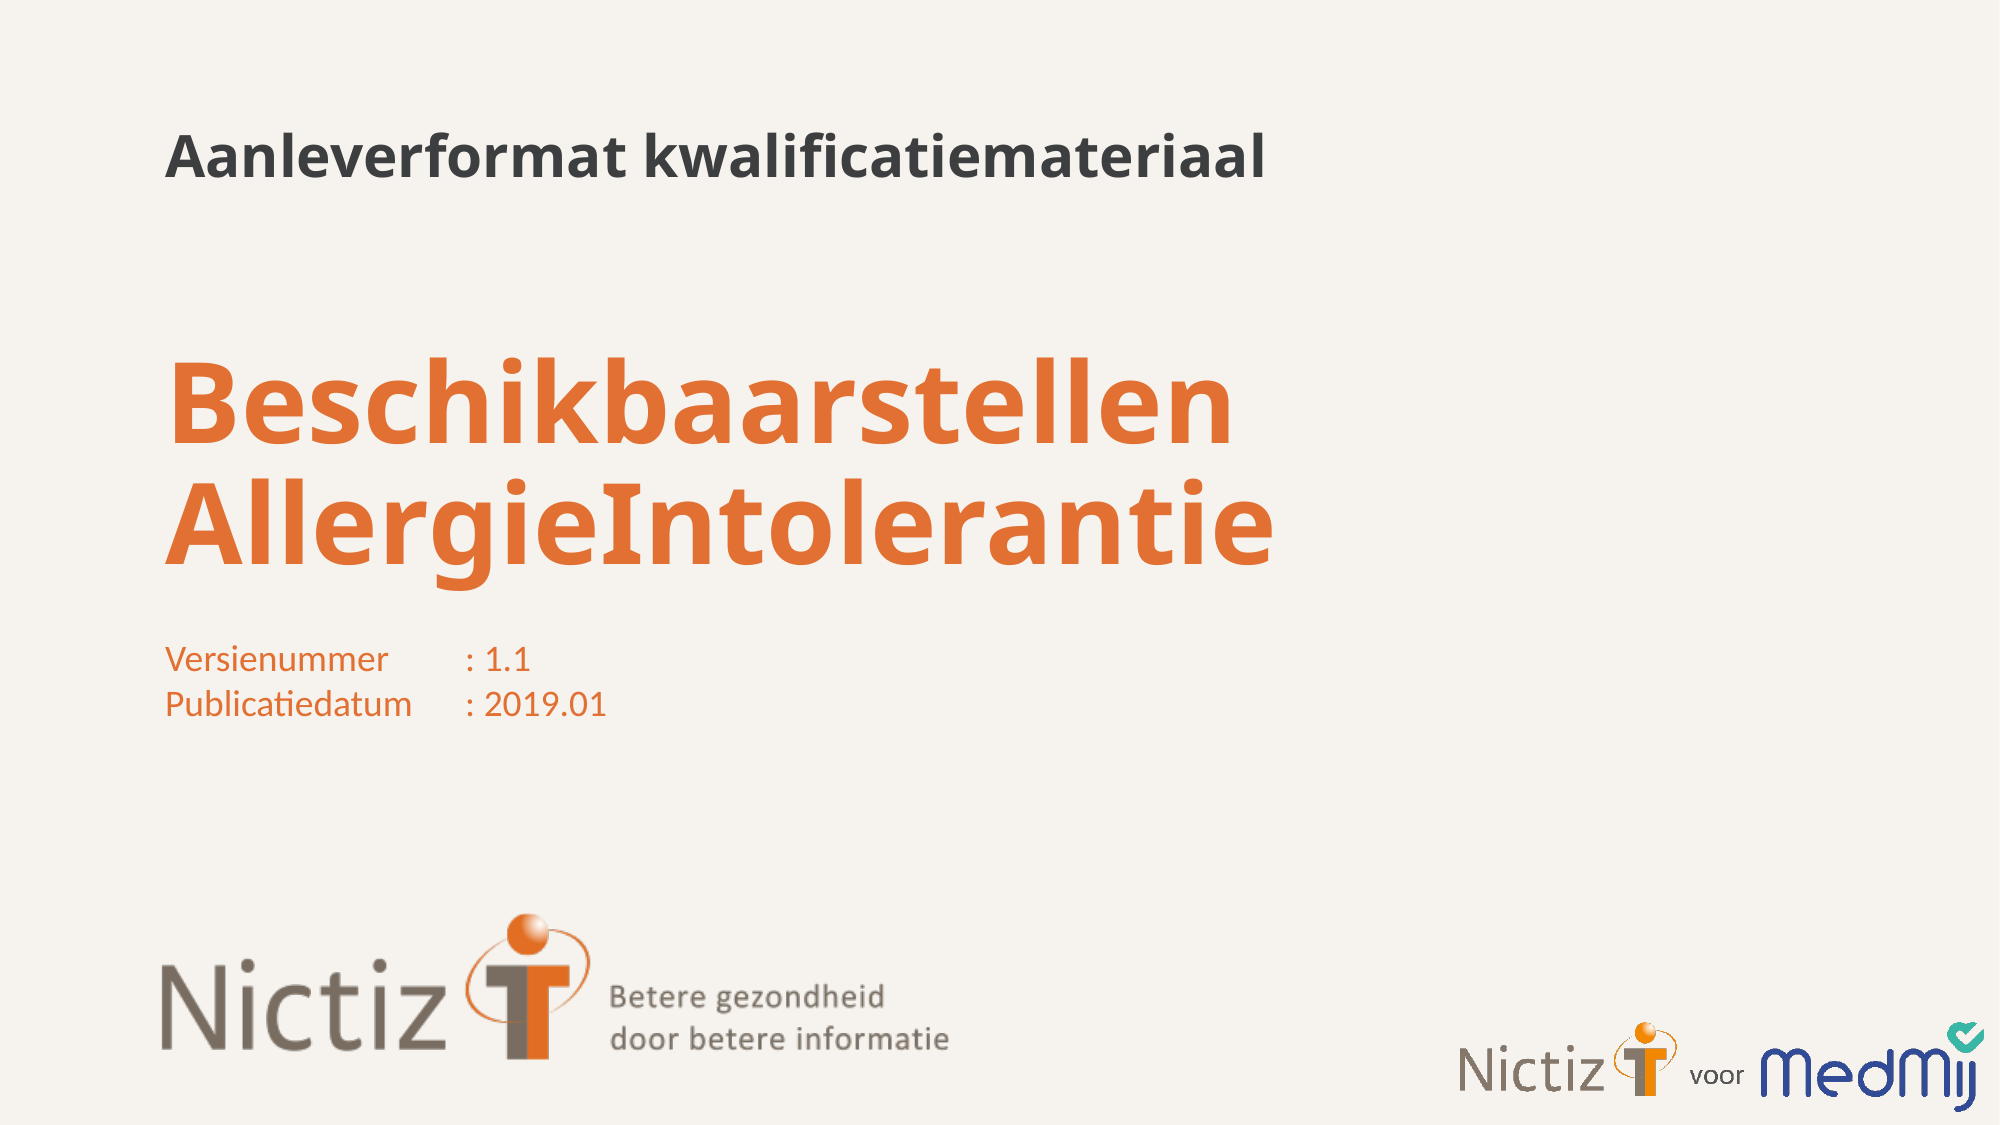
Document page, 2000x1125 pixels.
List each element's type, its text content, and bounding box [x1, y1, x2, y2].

subtitle Aanleverformat kwalificatiemateriaal [150, 94, 1699, 236]
picture [150, 897, 961, 1075]
title Beschikbaarstellen AllergieIntolerantie [150, 338, 1734, 731]
text_box Versienummer : 1.1 Publicatiedatum : 2019.01 [150, 626, 782, 732]
picture [1457, 1019, 1988, 1113]
